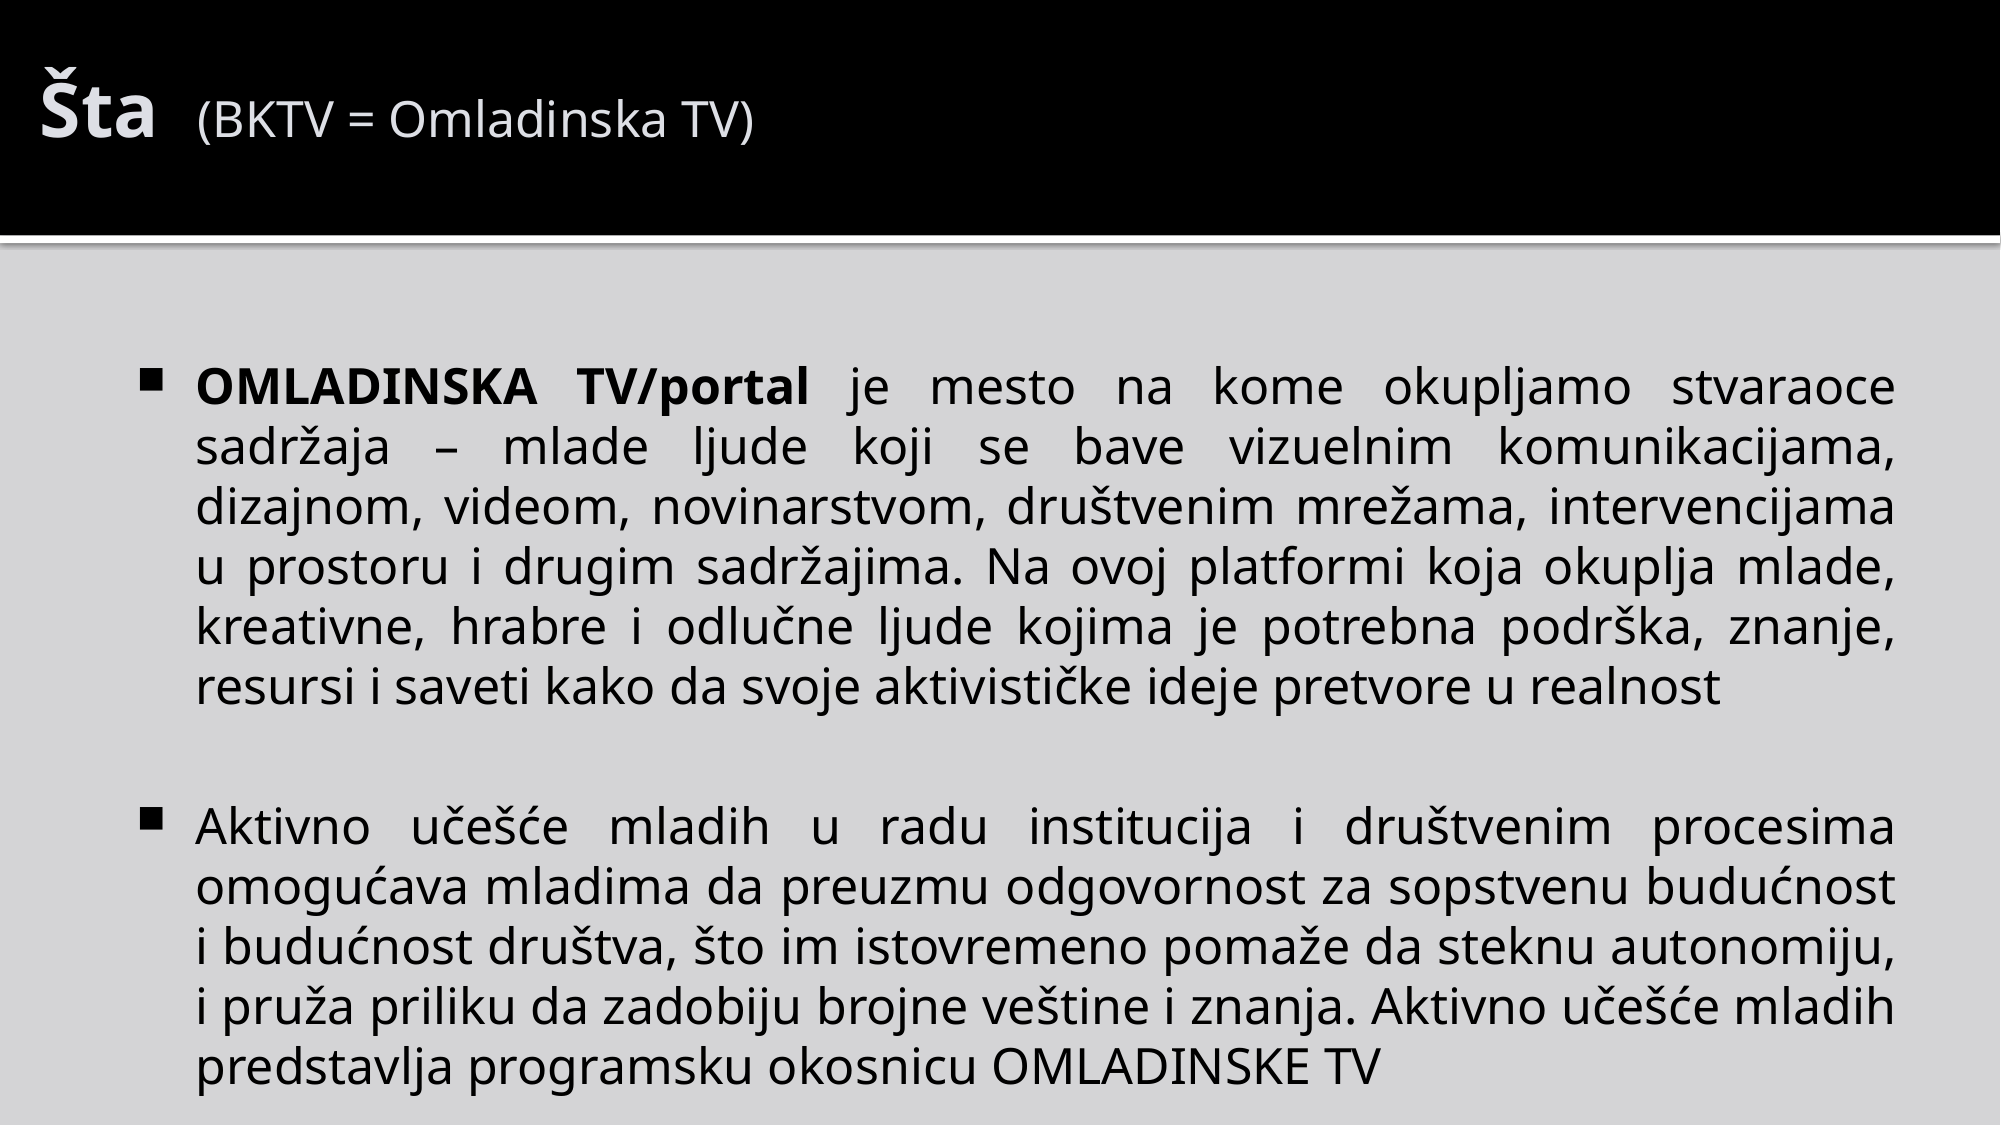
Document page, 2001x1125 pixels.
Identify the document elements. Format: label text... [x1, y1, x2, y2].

list OMLADINSKA TV/portal je mesto na kome okupljamo stvaraoce sadržaja – mlade ljude koji se bave vizuelnim komunikacijama, dizajnom, videom, novinarstvom, društvenim mrežama, intervencijama u prostoru i drugim sadržajima. Na ovoj platformi koja okuplja mlade, kreativne, hrabre i odlučne ljude kojima je potrebna podrška, znanje, resursi i saveti kako da svoje aktivističke ideje pretvore u realnost Aktivno učešće mladih u radu institucija i društvenim procesima omogućava mladima da preuzmu odgovornost za sopstvenu budućnost i budućnost društva, što im istovremeno pomaže da steknu autonomiju, i pruža priliku da zadobiju brojne veštine i znanja. Aktivno učešće mladih predstavlja programsku okosnicu OMLADINSKE TV [24, 237, 1913, 1125]
text_box Šta (BKTV = Omladinska TV) [24, 62, 1663, 200]
